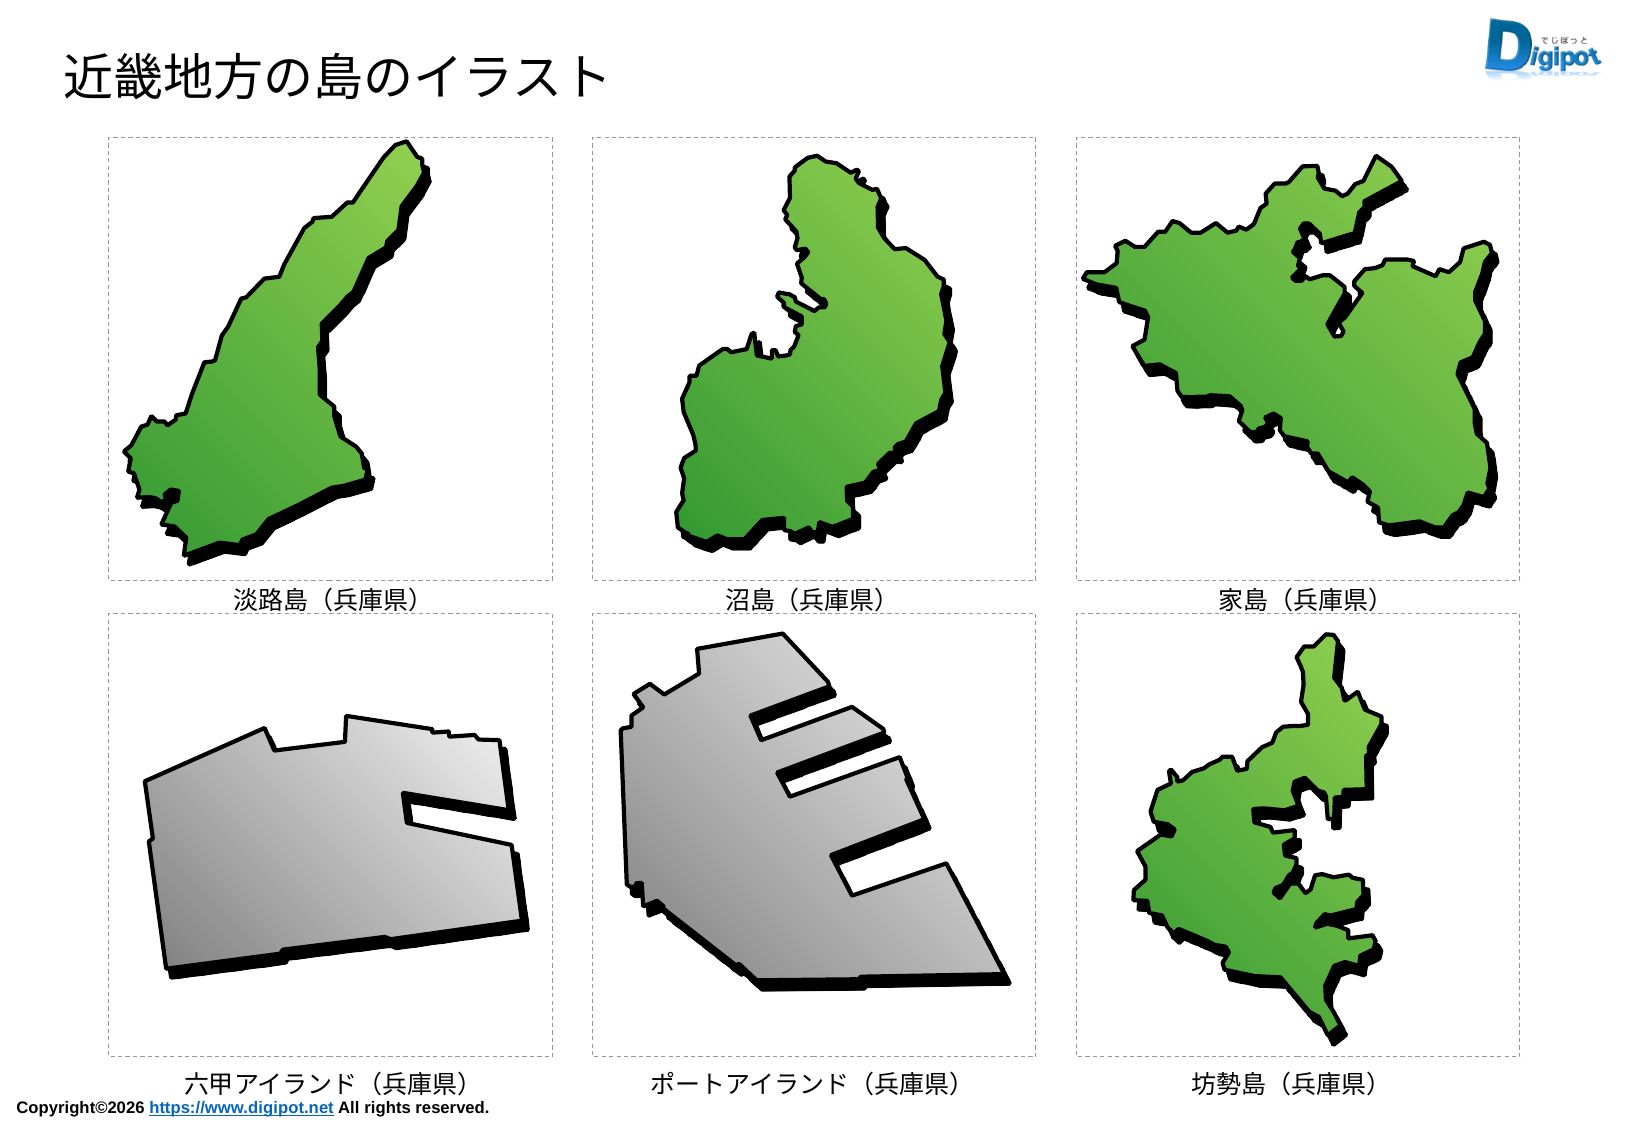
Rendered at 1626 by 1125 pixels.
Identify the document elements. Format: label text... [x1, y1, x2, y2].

text_box [143, 714, 524, 970]
text_box 沼島（兵庫県） [710, 577, 915, 623]
text_box [1132, 633, 1383, 1037]
picture [1485, 18, 1602, 82]
text_box 淡路島（兵庫県） [218, 577, 449, 623]
text_box [1081, 154, 1494, 529]
text_box [619, 632, 1006, 982]
text_box [675, 154, 951, 543]
text_box 六甲アイランド（兵庫県） [169, 1061, 498, 1107]
text_box 近畿地方の島のイラスト [48, 38, 628, 113]
text_box ポートアイランド（兵庫県） [635, 1061, 990, 1107]
text_box [123, 140, 426, 557]
text_box 家島（兵庫県） [1203, 577, 1409, 623]
text_box 坊勢島（兵庫県） [1176, 1061, 1407, 1107]
